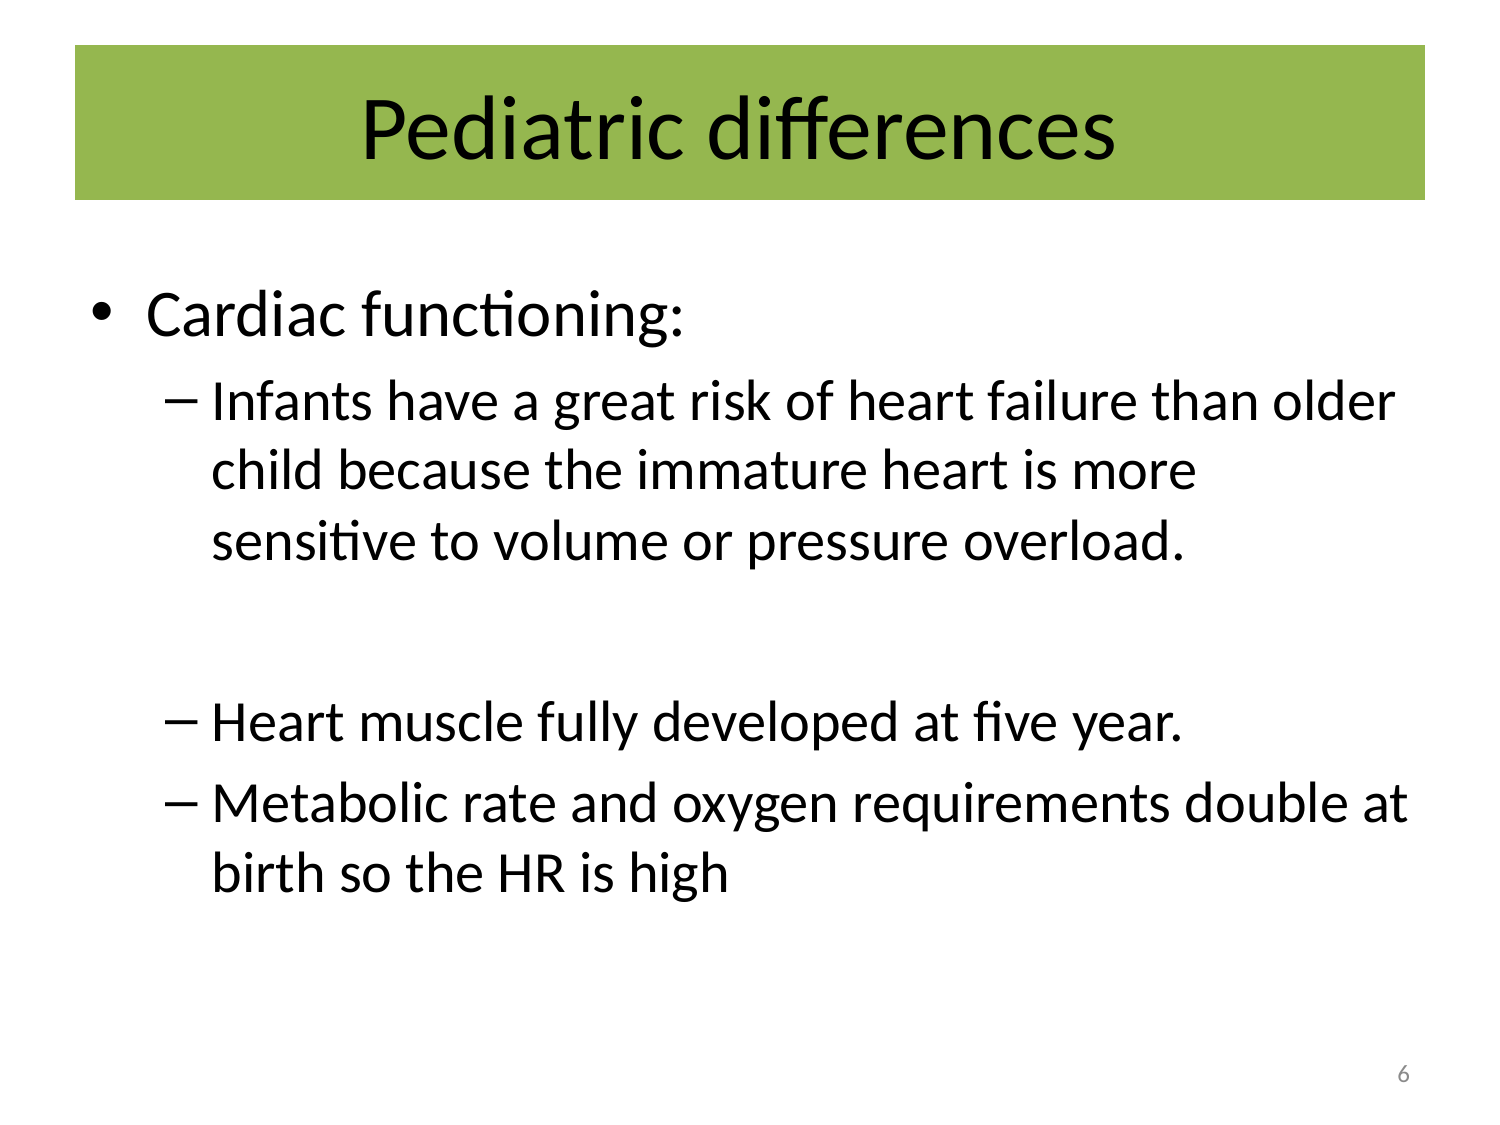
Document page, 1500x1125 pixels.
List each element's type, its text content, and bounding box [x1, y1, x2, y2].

slide_number 6 [1074, 1042, 1425, 1103]
title Pediatric differences [75, 45, 1425, 200]
list Cardiac functioning: Infants have a great risk of heart failure than older child because the immature heart is more sensitive to volume or pressure overload. Heart muscle fully developed at five year. Metabolic rate and oxygen requirements double at birth so the HR is high [75, 262, 1425, 1005]
